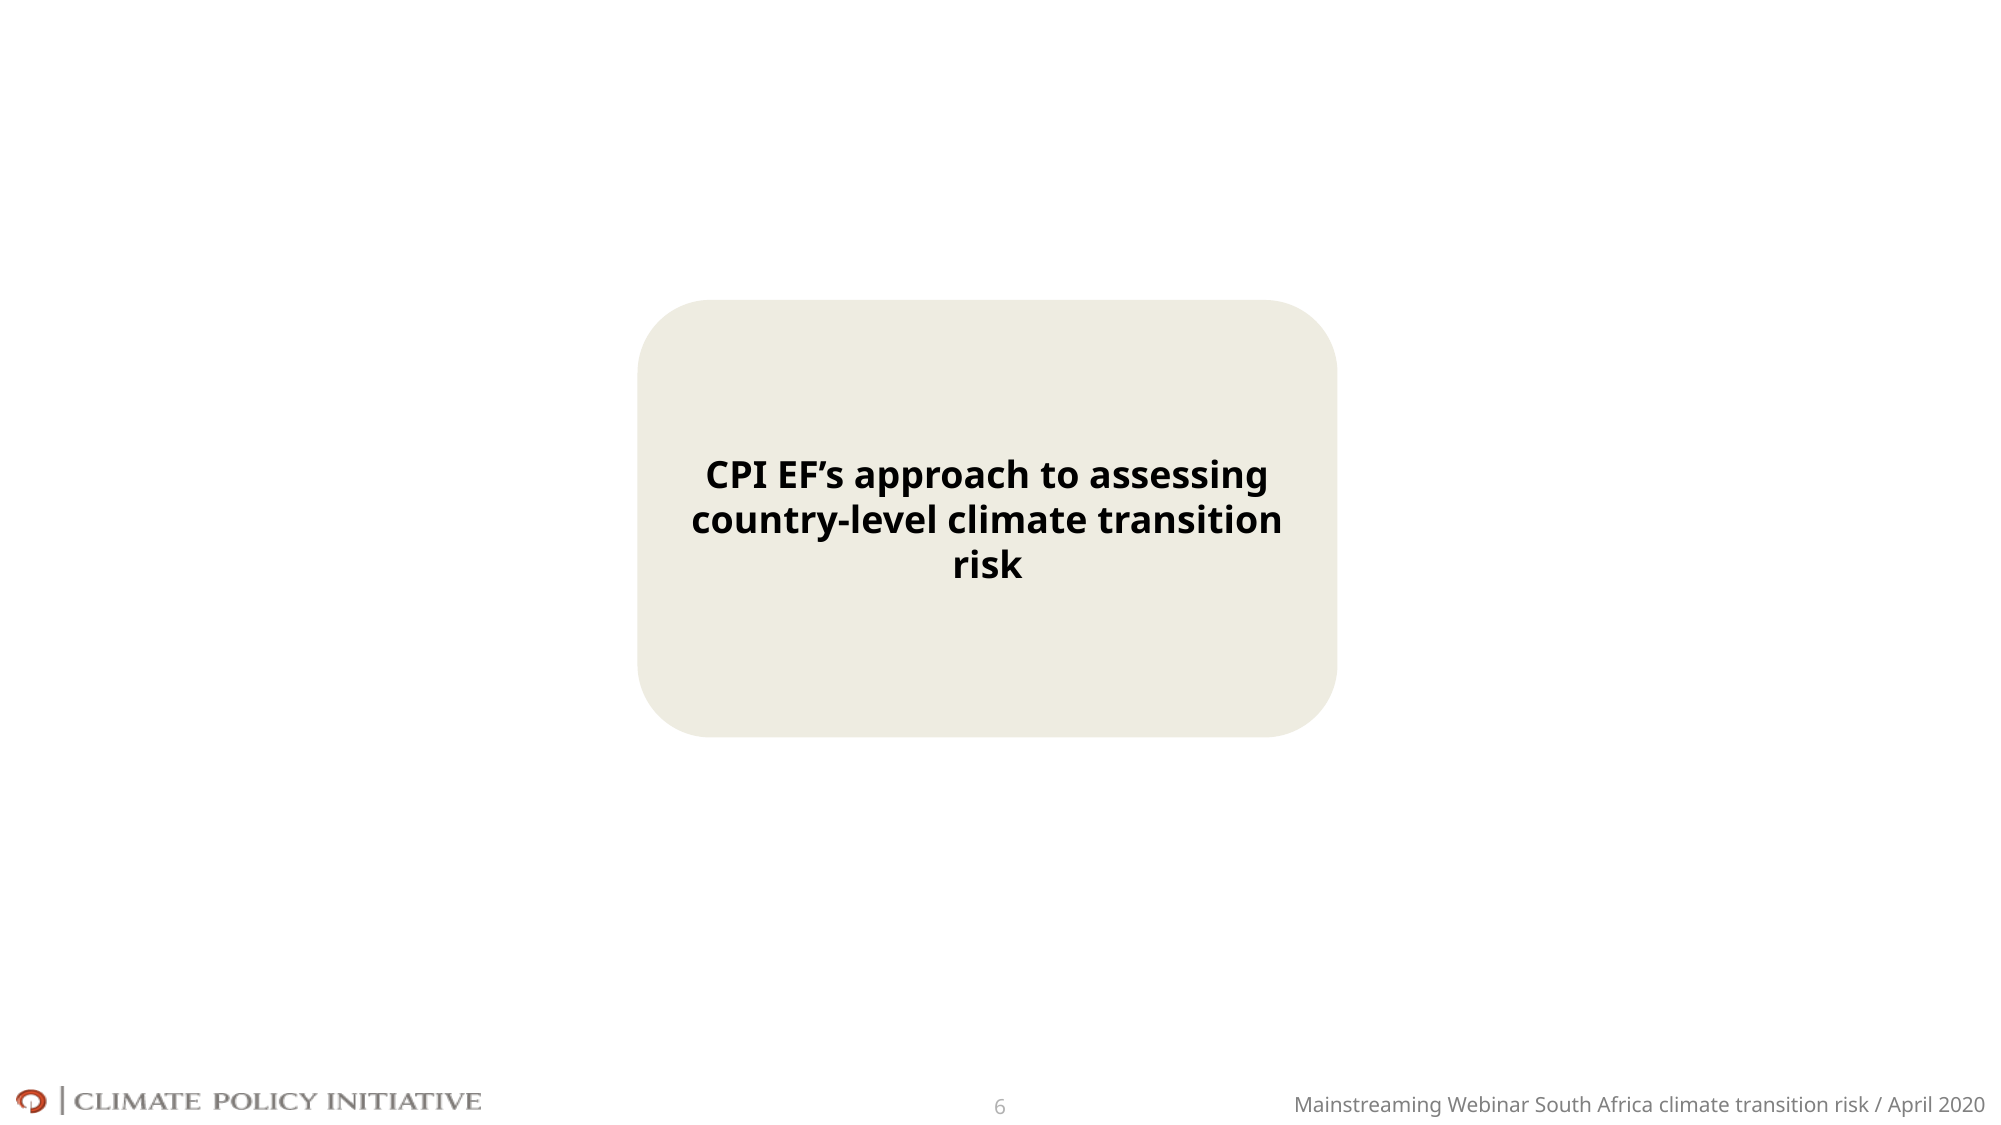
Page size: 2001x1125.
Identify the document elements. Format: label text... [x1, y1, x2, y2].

text_box CPI EF’s approach to assessing country-level climate transition risk [635, 297, 1340, 740]
slide_number 6 [766, 1089, 1234, 1125]
picture [16, 1086, 481, 1115]
